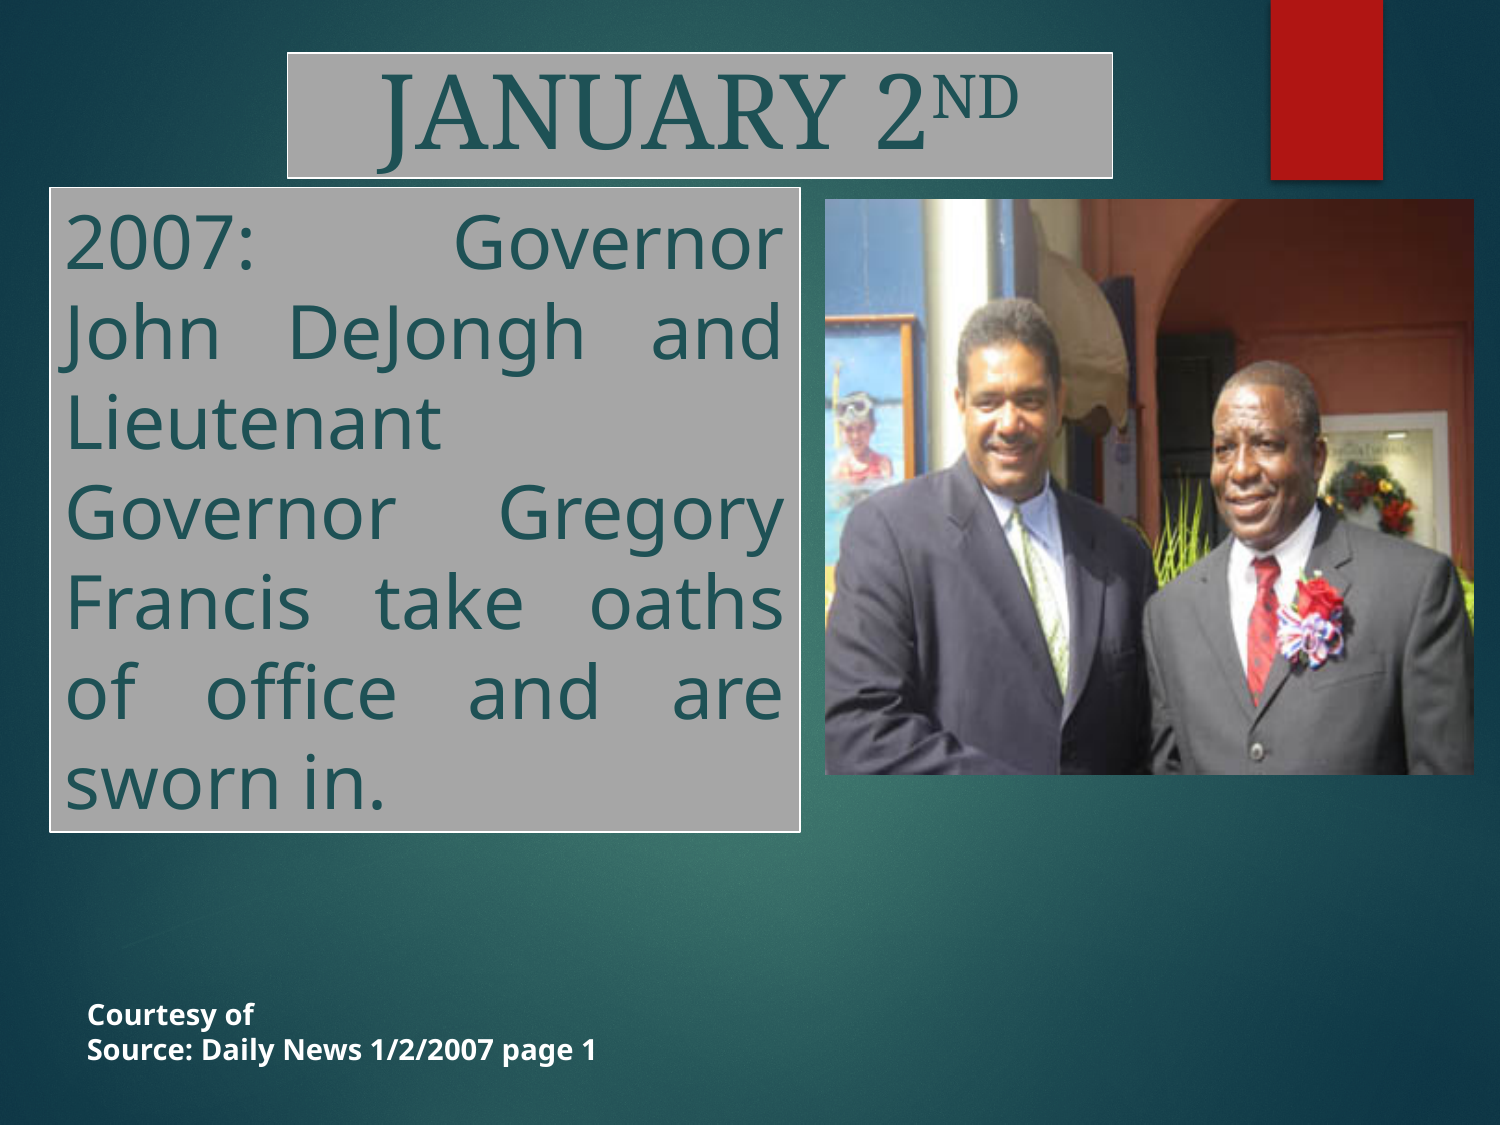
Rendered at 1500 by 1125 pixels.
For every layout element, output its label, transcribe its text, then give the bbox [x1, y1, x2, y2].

text_box Courtesy of Source: Daily News 1/2/2007 page 1 [72, 989, 1235, 1074]
picture [824, 199, 1474, 776]
text_box 2007: Governor John DeJongh and Lieutenant Governor Gregory Francis take oaths of office and are sworn in. [49, 187, 801, 833]
title JANUARY 2ND [287, 52, 1113, 179]
